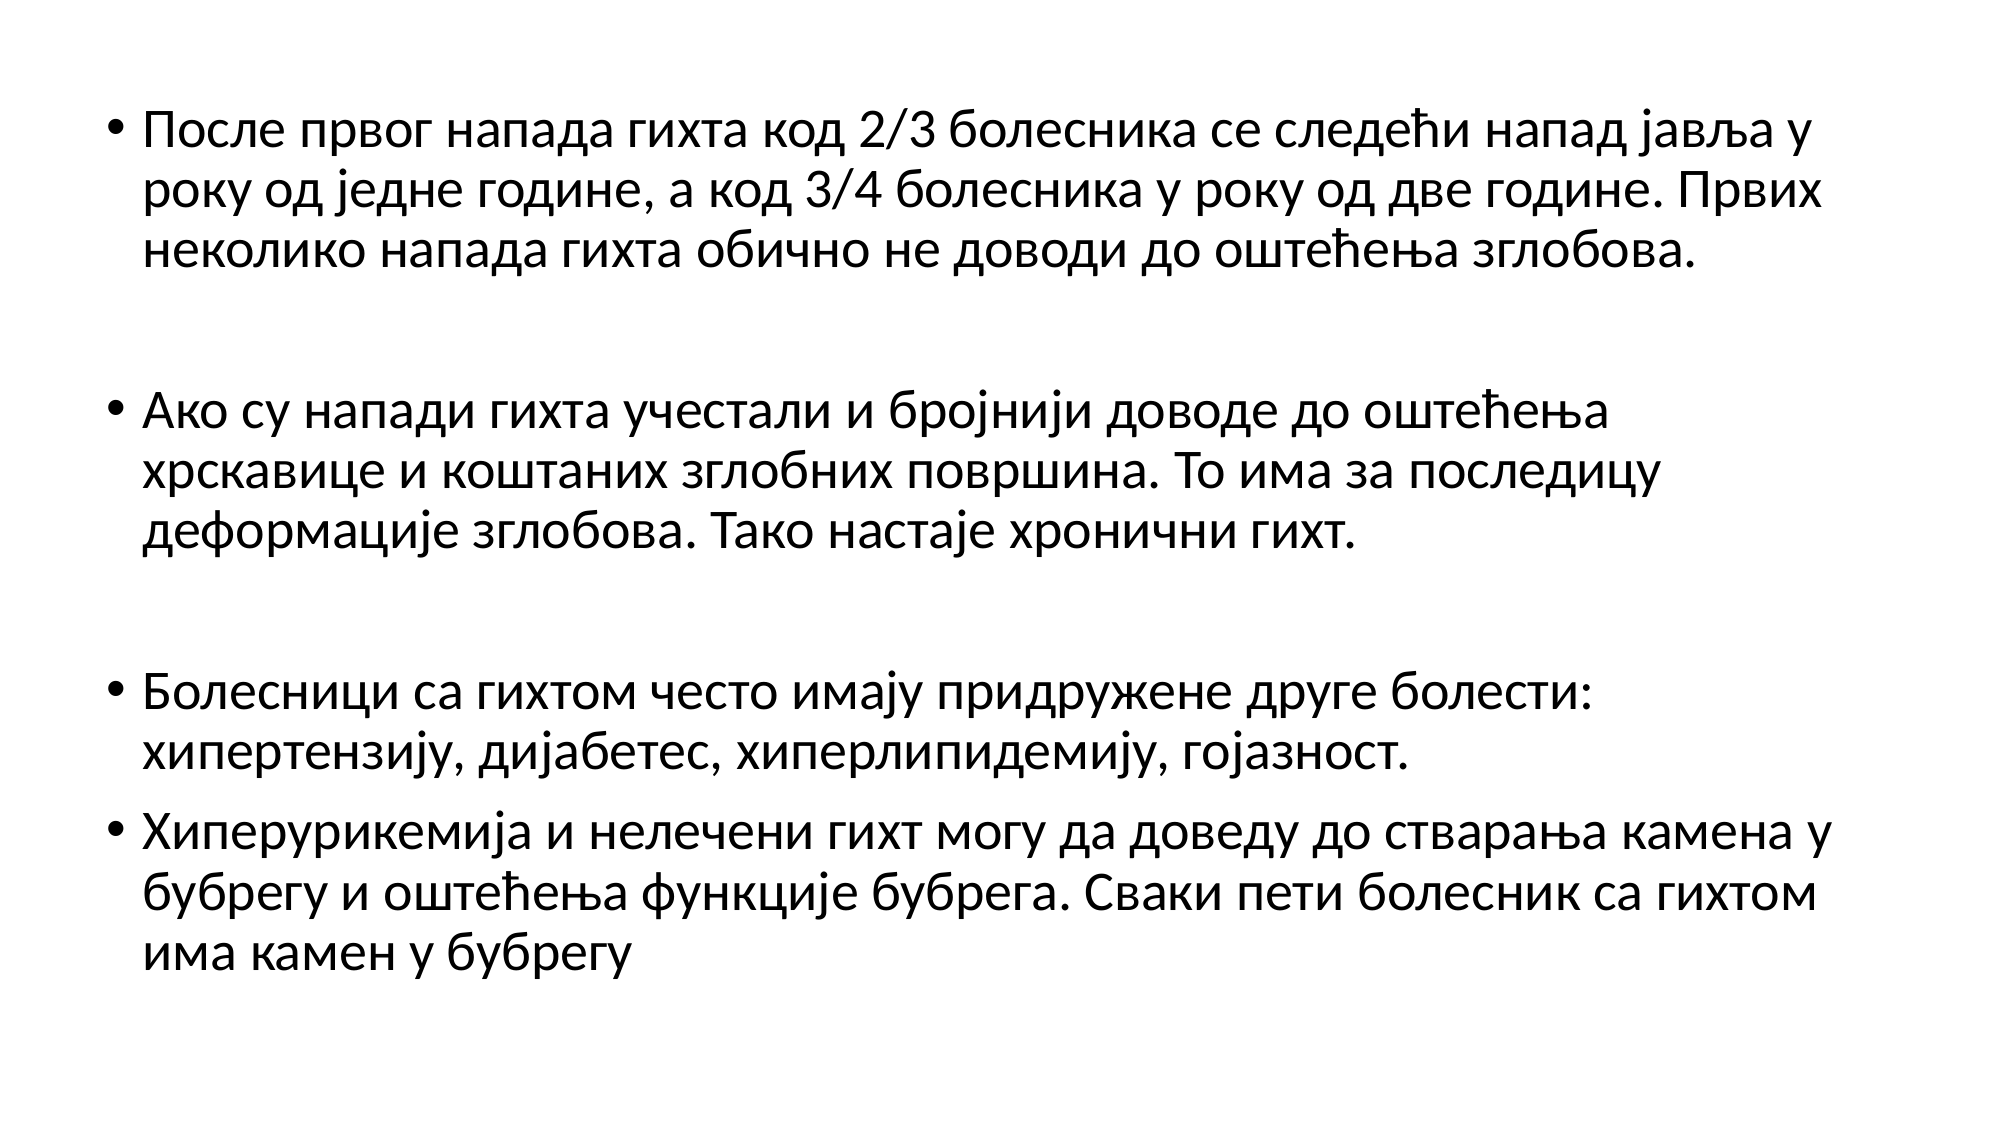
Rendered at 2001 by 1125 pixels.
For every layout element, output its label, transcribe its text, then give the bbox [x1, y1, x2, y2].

list После првог напада гихта код 2/3 болесника се следећи напад јавља у року од једне године, а код 3/4 болесника у року од две године. Првих неколико напада гихта обично не доводи до оштећења зглобова. Ако су напади гихта учестали и бројнији доводе до оштећења хрскавице и коштаних зглобних површина. То има за последицу деформације зглобова. Тако настаје хронични гихт. Болесници са гихтом често имају придружене друге болести: хипертензију, дијабетес, хиперлипидемију, гојазност. Хиперурикемија и нелечени гихт могу да доведу до стварања камена у бубрегу и оштећења функције бубрега. Сваки пети болесник са гихтом има камен у бубрегу [91, 91, 1863, 1014]
